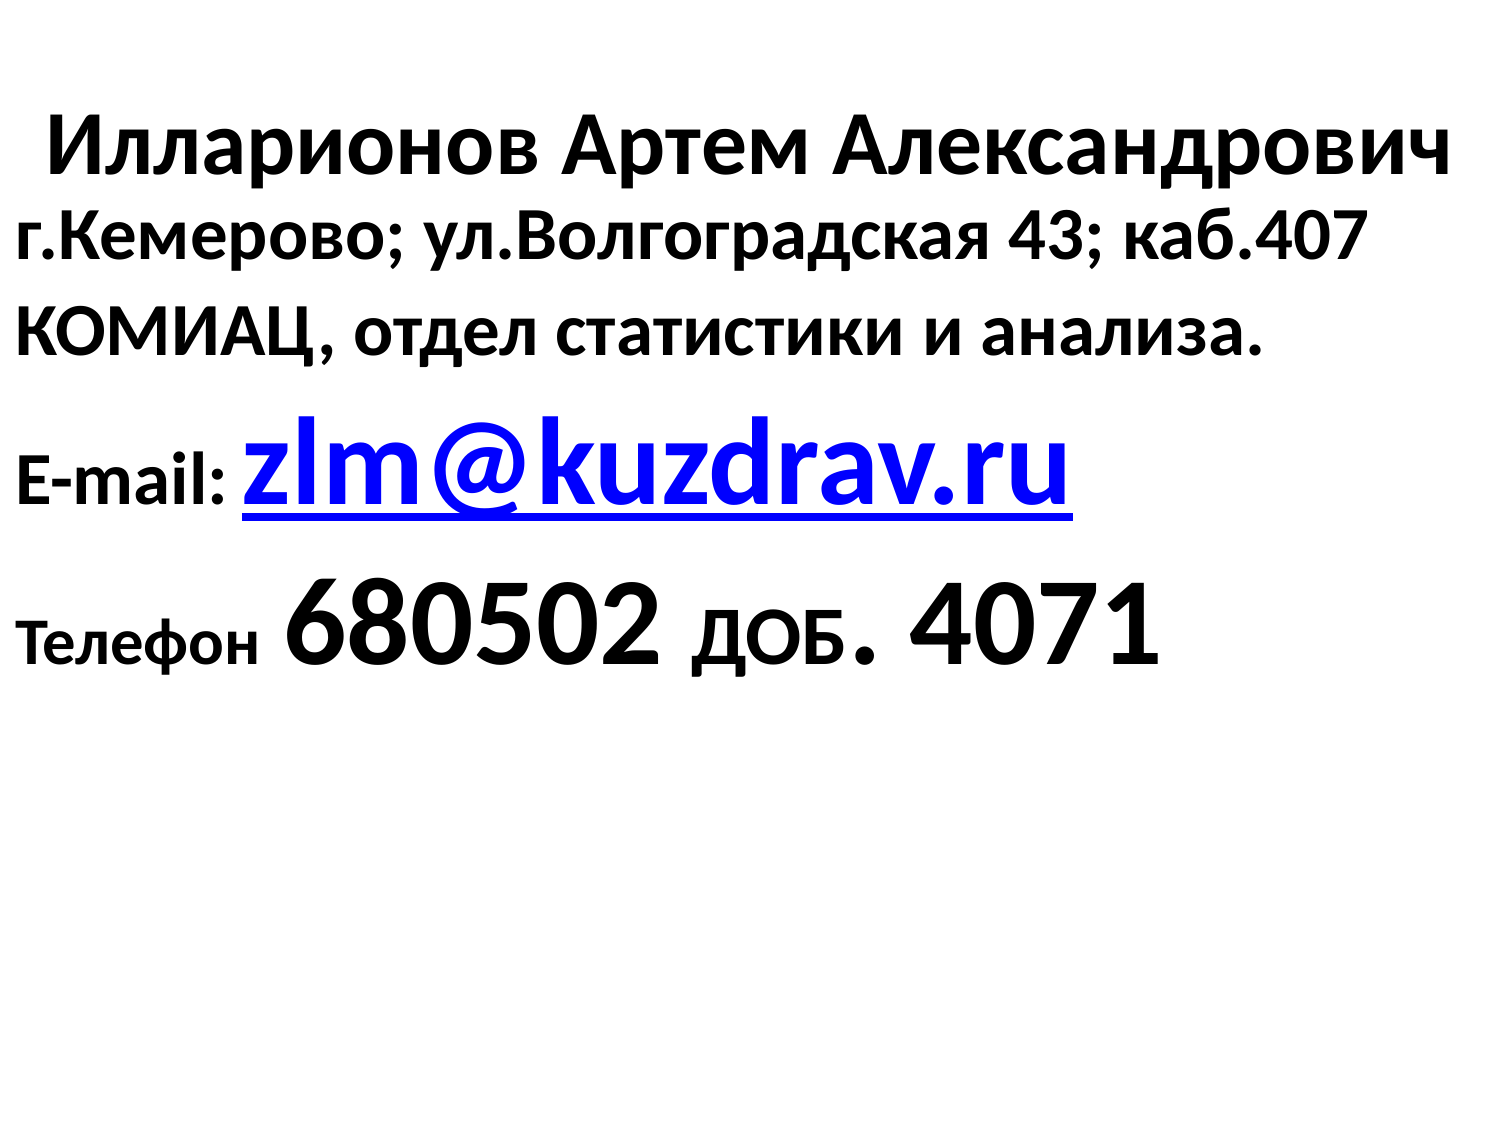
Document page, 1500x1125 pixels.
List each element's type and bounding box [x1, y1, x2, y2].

title [0, 37, 1500, 238]
list [0, 187, 1447, 1000]
